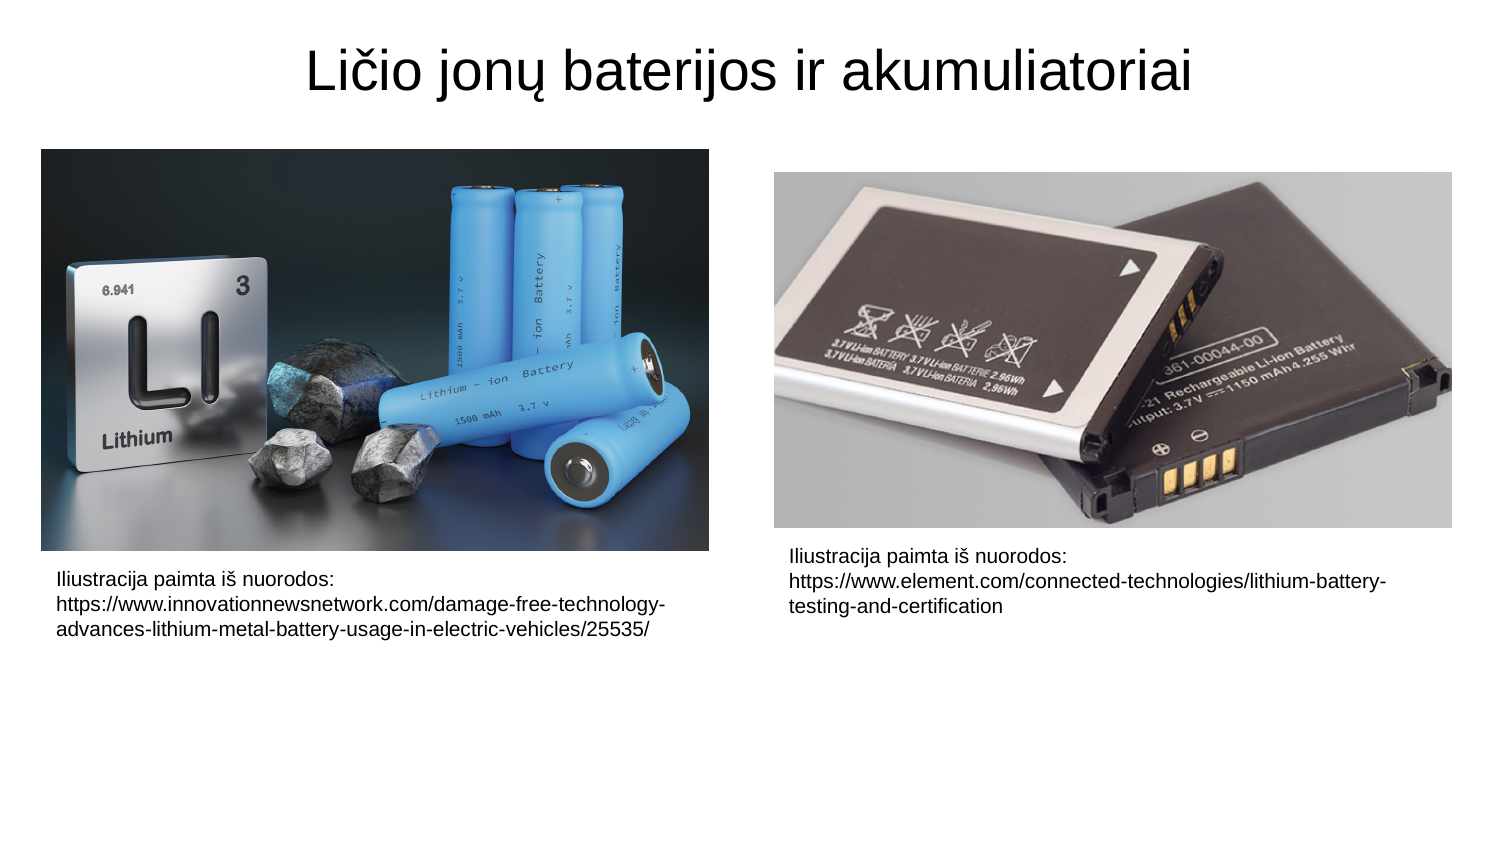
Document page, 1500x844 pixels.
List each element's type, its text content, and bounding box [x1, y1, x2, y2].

picture [773, 172, 1453, 528]
text_box Iliustracija paimta iš nuorodos: https://www.element.com/connected-technologies/lithium-battery-testing-and-certification [774, 534, 1452, 633]
text_box Iliustracija paimta iš nuorodos: https://www.innovationnewsnetwork.com/damage-free-technology-advances-lithium-metal-battery-usage-in-electric-vehicles/25535/ [41, 558, 709, 656]
picture [40, 149, 710, 551]
title Ličio jonų baterijos ir akumuliatoriai [51, 23, 1449, 118]
